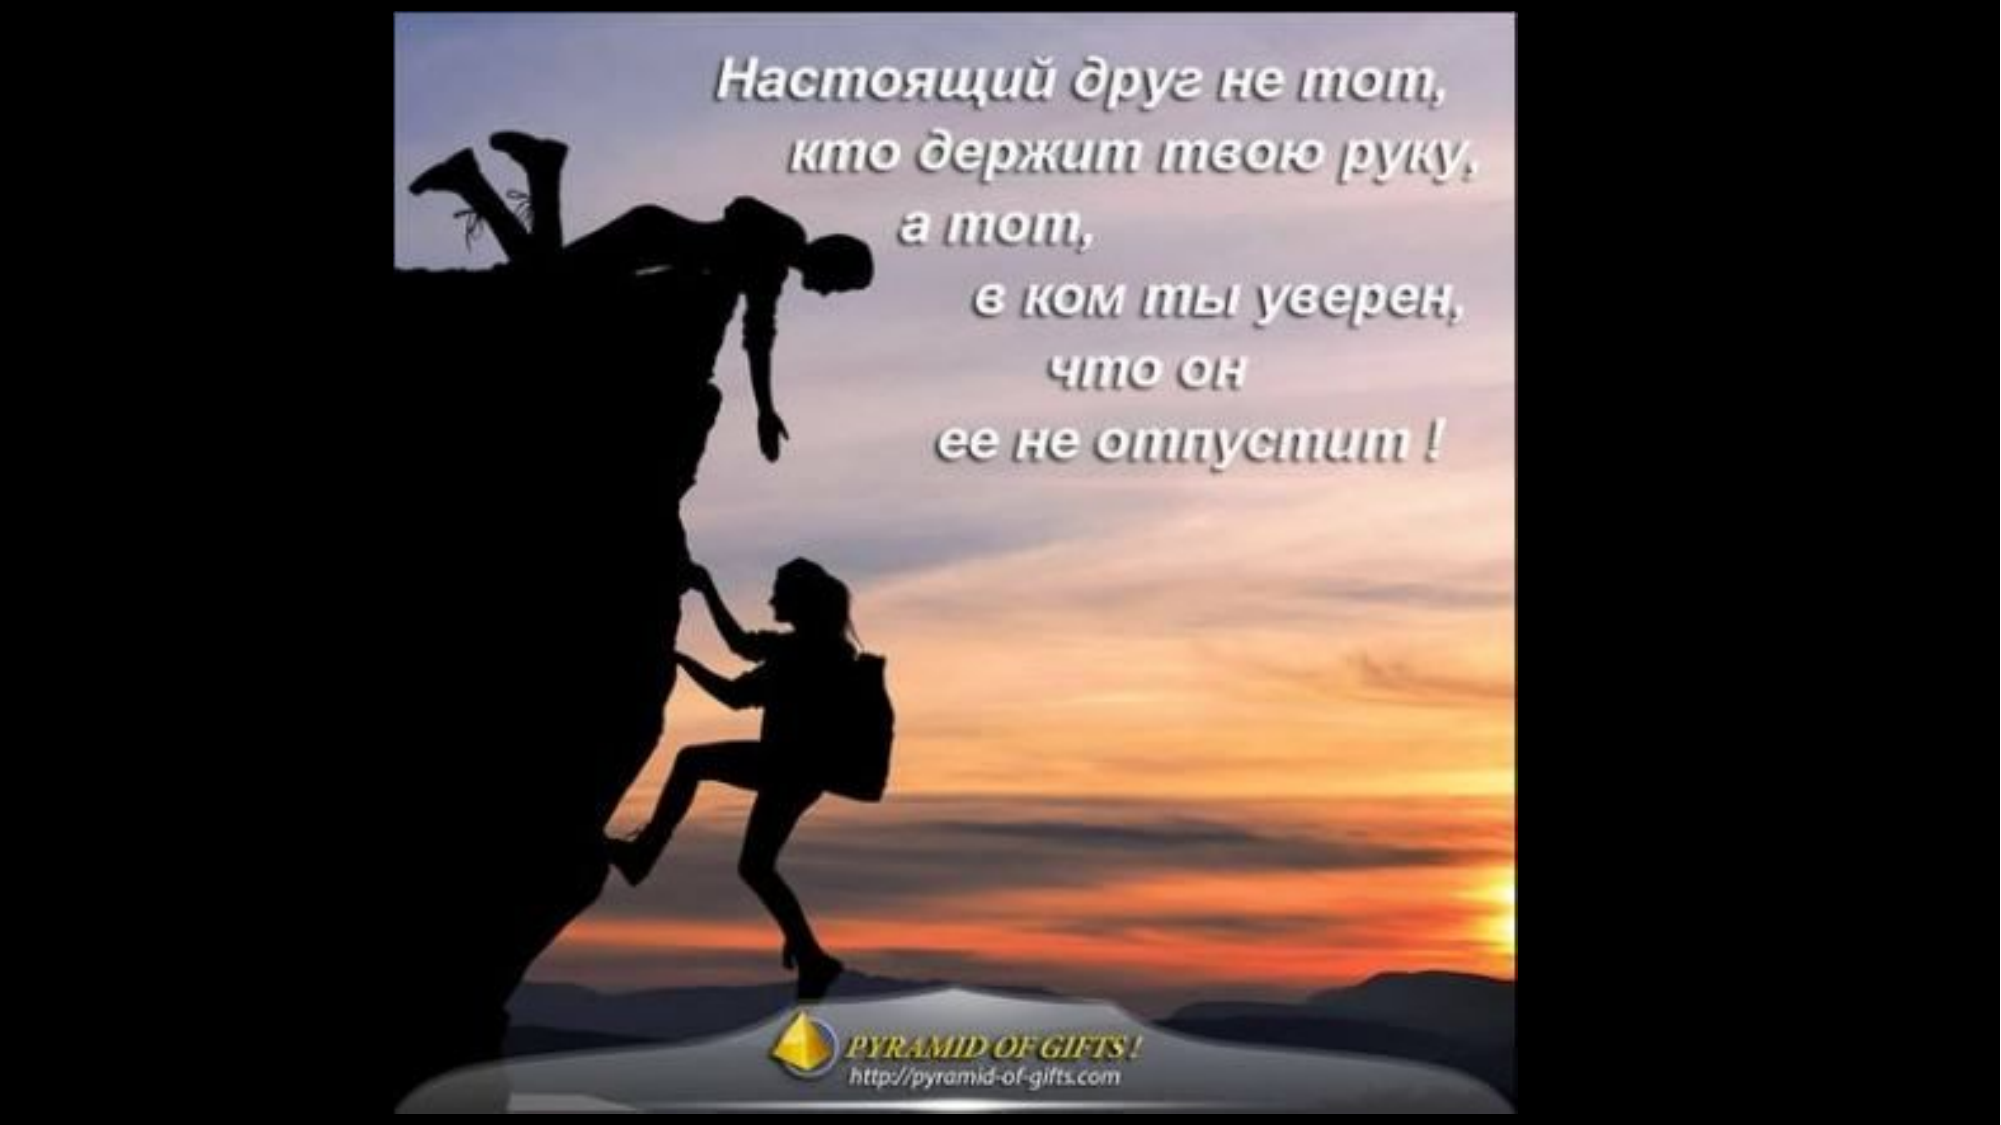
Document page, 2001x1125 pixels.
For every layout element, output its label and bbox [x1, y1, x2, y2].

picture [393, 11, 1518, 1114]
